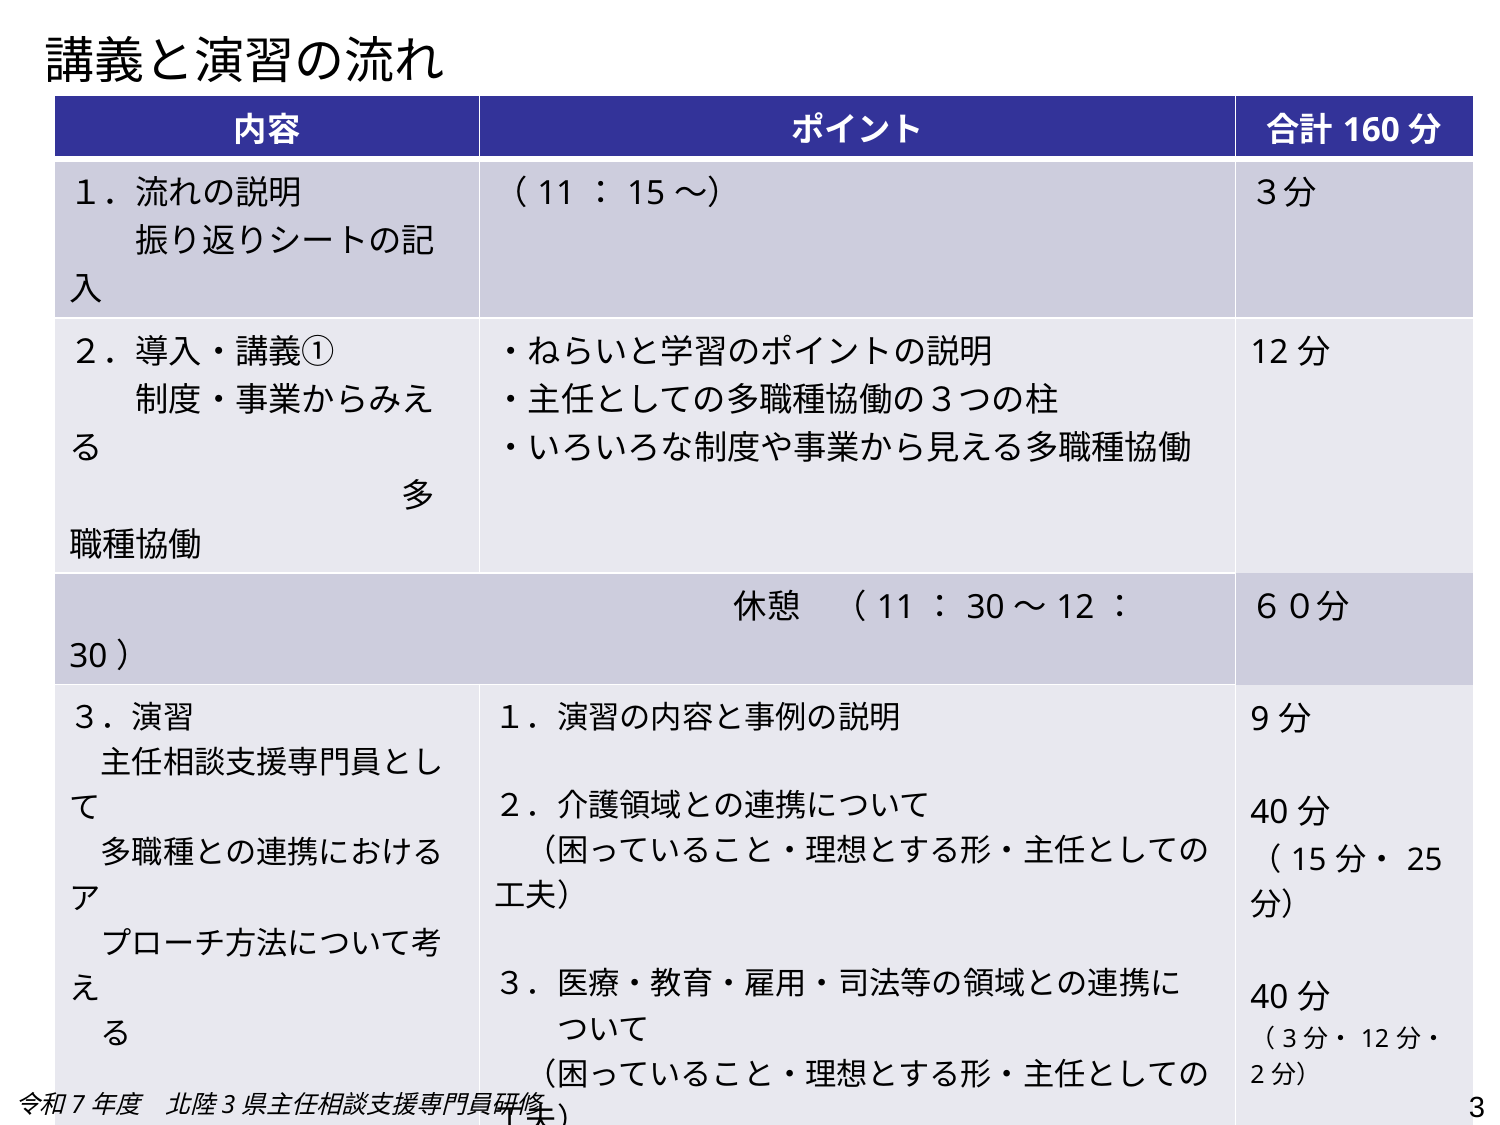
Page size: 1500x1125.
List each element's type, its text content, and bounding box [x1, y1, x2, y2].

table_cell （11：15～） [480, 162, 1235, 317]
table_cell ６０分 [1236, 573, 1473, 685]
table_cell ・ねらいと学習のポイントの説明 ・主任としての多職種協働の３つの柱 ・いろいろな制度や事業から見える多職種協働 [480, 319, 1235, 572]
table_header 合計160分 [1236, 96, 1473, 156]
table_cell 休憩 （11：30～12：30） [55, 574, 1235, 684]
table_cell １．演習の内容と事例の説明 ２．介護領域との連携について （困っていること・理想とする形・主任としての工夫） ３．医療・教育・雇用・司法等の領域との連携に ついて （困っていること・理想とする形・主任としての工夫） [480, 685, 1235, 1125]
table_cell １．流れの説明 振り返りシートの記入 [55, 162, 479, 317]
table_cell ３分 [1236, 162, 1473, 317]
table_cell 9分 40分 （15分・25分） 40分 （3分・12分・2分） [1236, 685, 1473, 1080]
table_header 内容 [55, 96, 479, 156]
title 講義と演習の流れ [29, 7, 1380, 110]
table_cell ３．演習 主任相談支援専門員として 多職種との連携におけるア プローチ方法について考え る [55, 685, 479, 1080]
footer 令和7年度 北陸3県主任相談支援専門員研修 [0, 1080, 633, 1125]
table_cell ２．導入・講義① 制度・事業からみえる 多職種協働 [55, 319, 479, 572]
table_cell 12分 [1236, 319, 1473, 573]
slide_number 3 [1149, 1080, 1500, 1125]
table_header ポイント [480, 96, 1235, 156]
